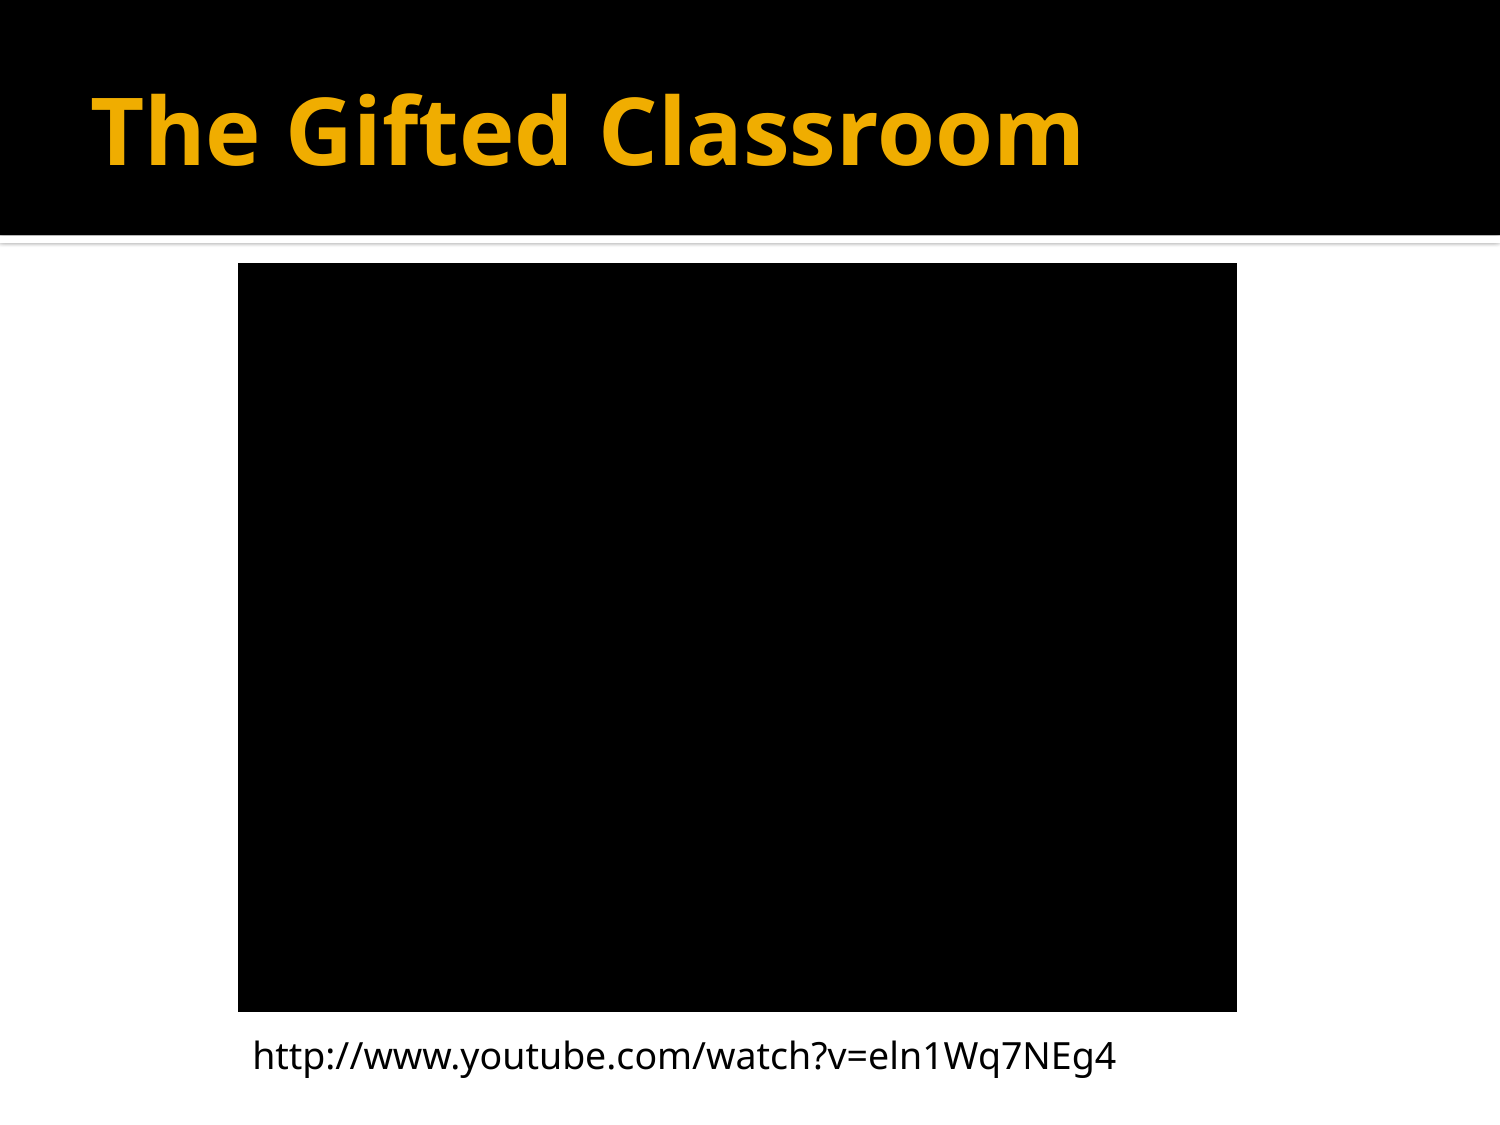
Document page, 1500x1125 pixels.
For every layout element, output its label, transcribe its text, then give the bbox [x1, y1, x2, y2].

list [237, 262, 1238, 1013]
text_box http://www.youtube.com/watch?v=eln1Wq7NEg4 [237, 1024, 1338, 1085]
title The Gifted Classroom [75, 25, 1425, 231]
